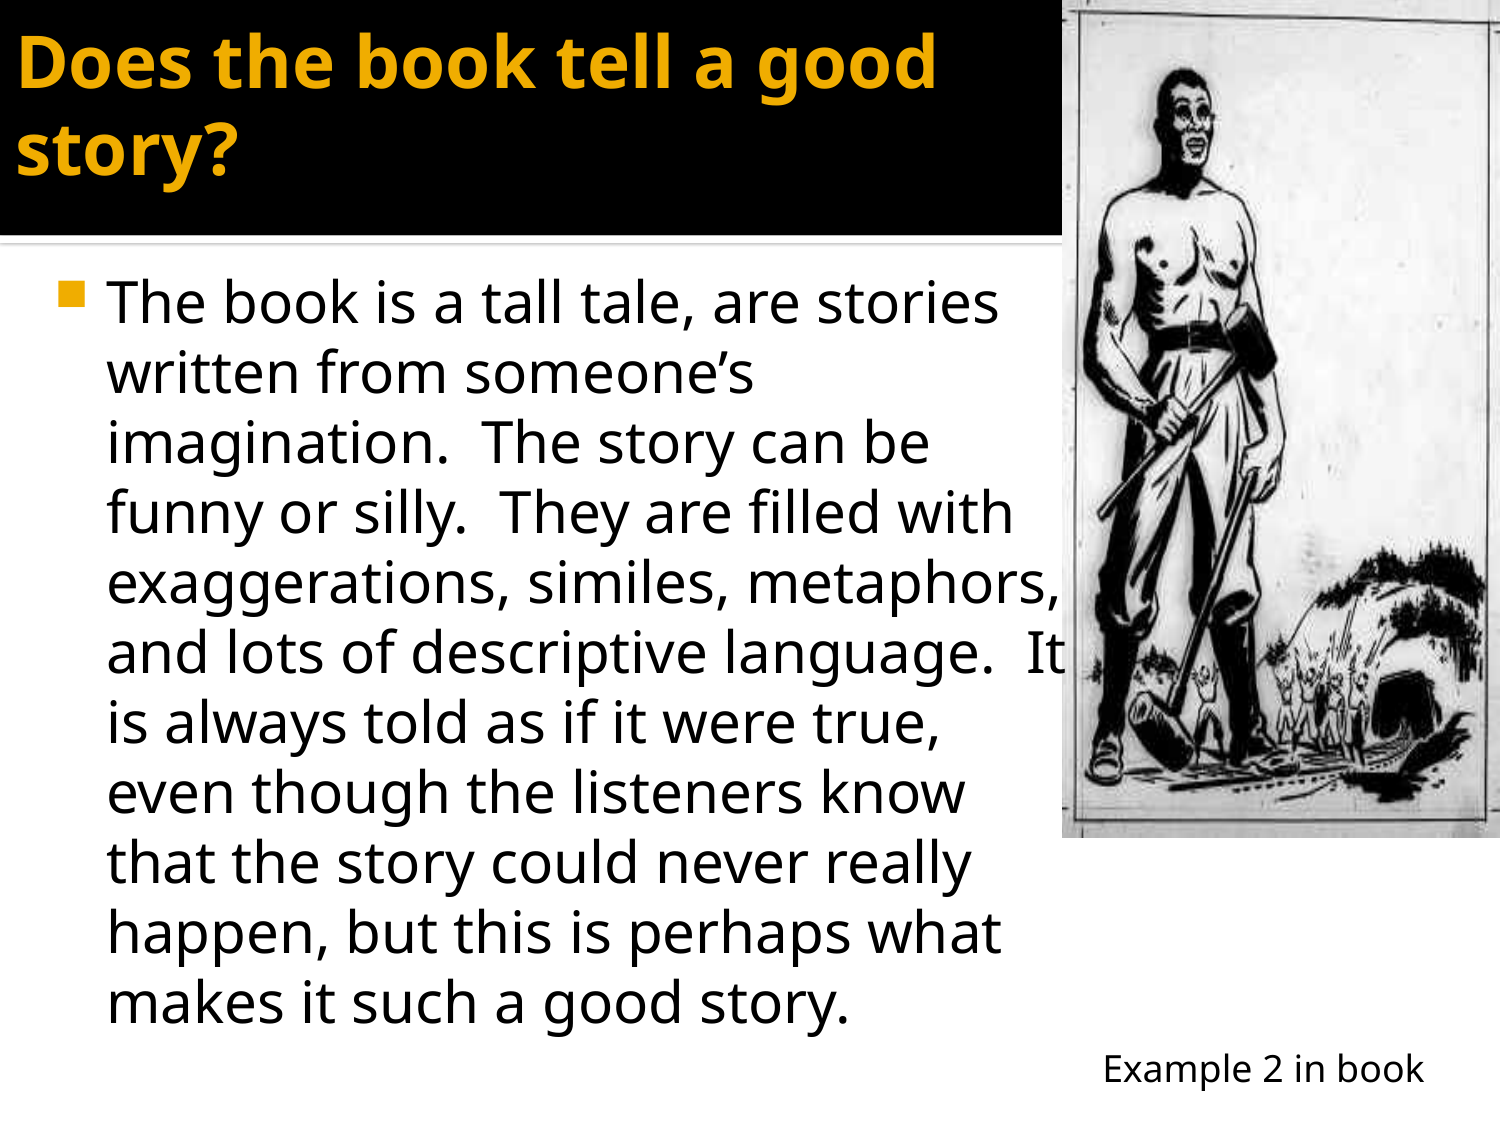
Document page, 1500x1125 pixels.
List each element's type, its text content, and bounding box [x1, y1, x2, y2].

list The book is a tall tale, are stories written from someone’s imagination. The story can be funny or silly. They are filled with exaggerations, similes, metaphors, and lots of descriptive language. It is always told as if it were true, even though the listeners know that the story could never really happen, but this is perhaps what makes it such a good story. [24, 249, 1088, 975]
picture [1062, 0, 1500, 838]
title Does the book tell a good story? [0, 0, 1060, 206]
text_box Example 2 in book [1087, 1037, 1475, 1098]
